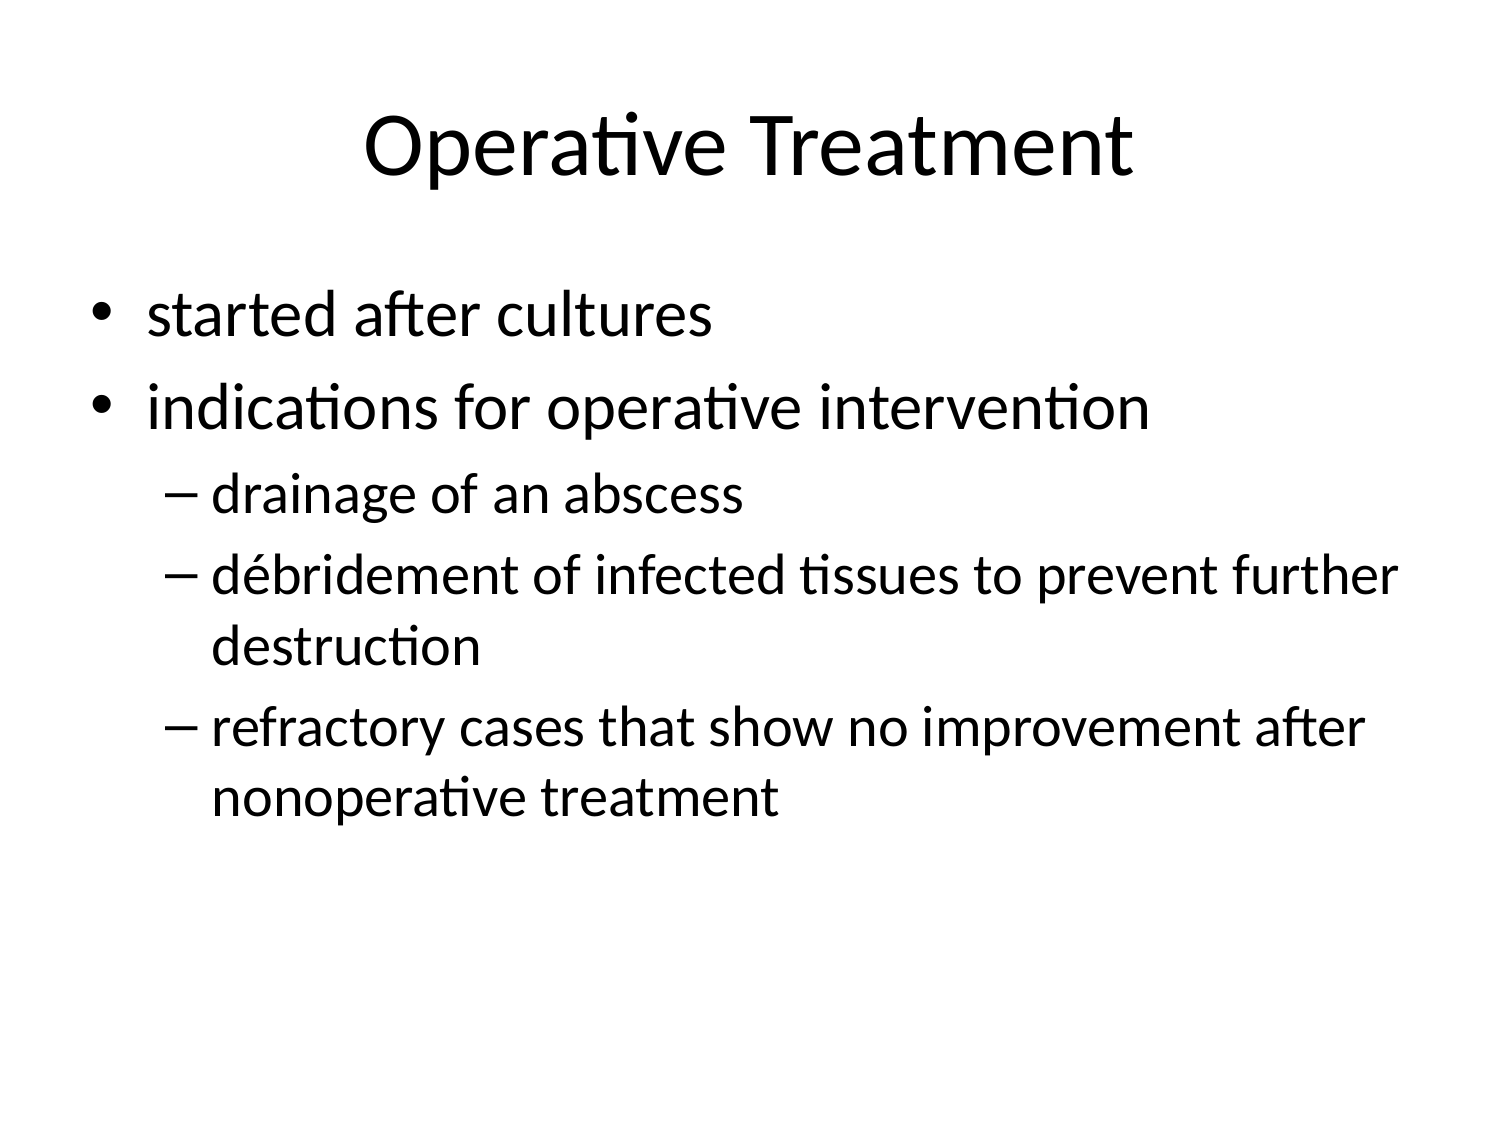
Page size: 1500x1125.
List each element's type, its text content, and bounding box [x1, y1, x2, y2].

title Operative Treatment [75, 45, 1425, 233]
list started after cultures indications for operative intervention drainage of an abscess débridement of infected tissues to prevent further destruction refractory cases that show no improvement after nonoperative treatment [75, 262, 1425, 1005]
